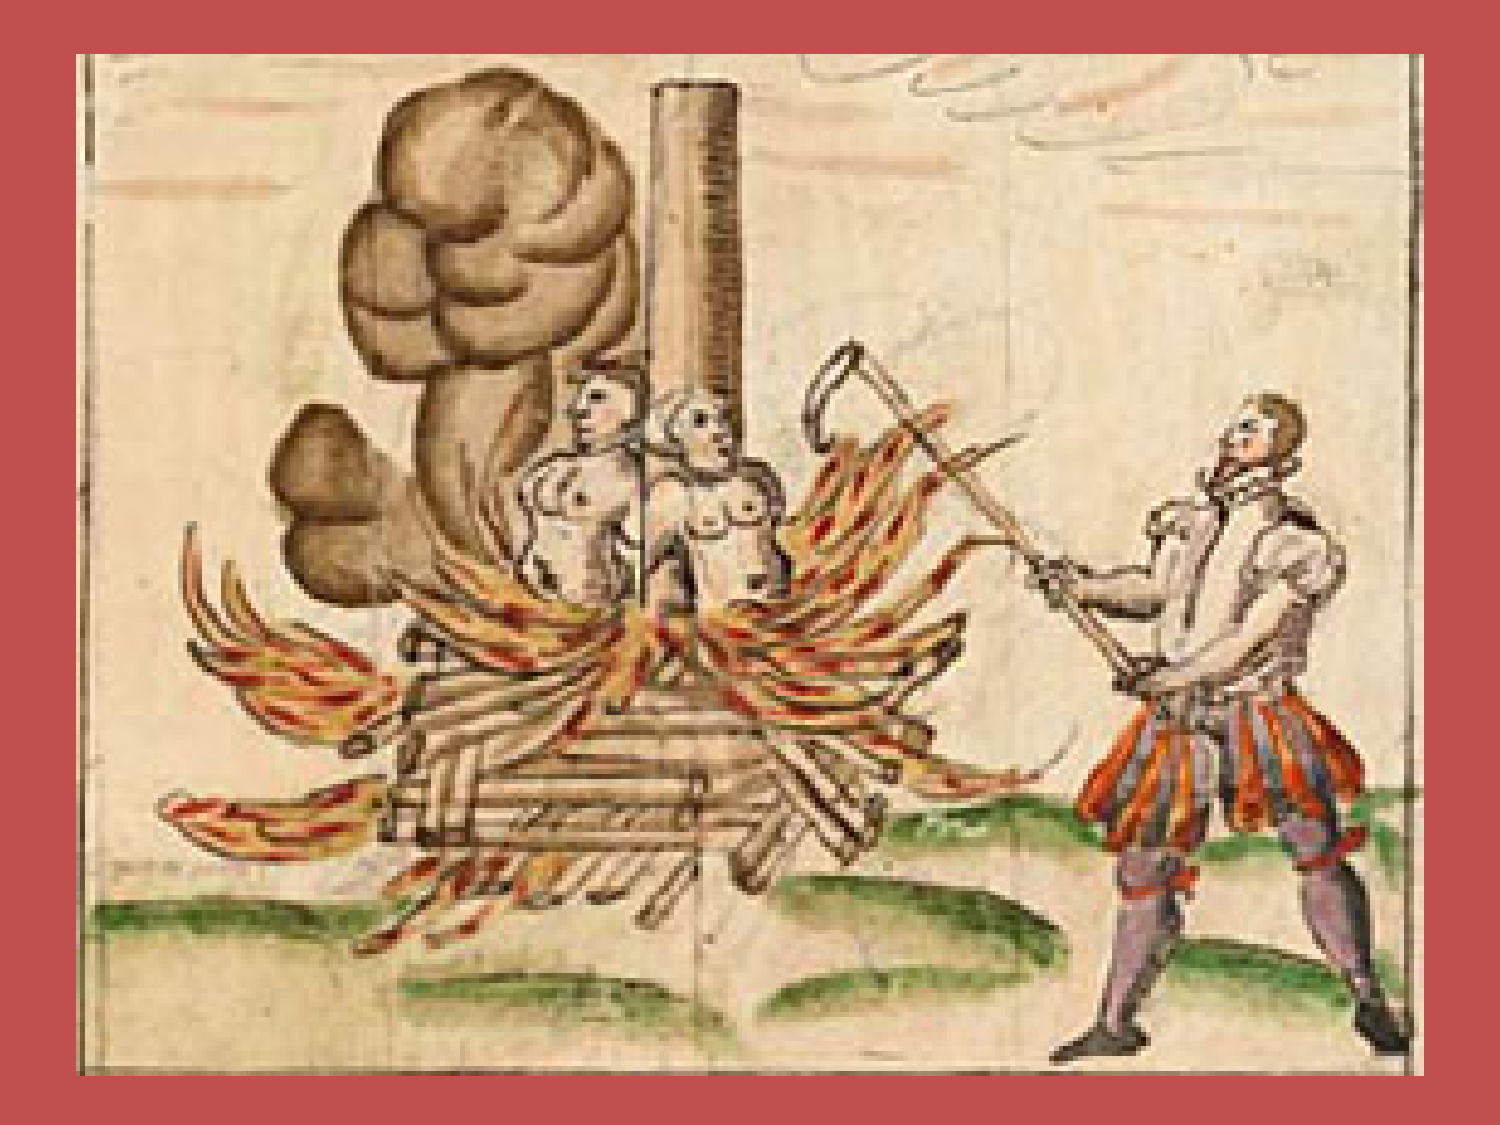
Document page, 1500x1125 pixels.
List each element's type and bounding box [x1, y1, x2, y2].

list [76, 54, 1424, 1076]
